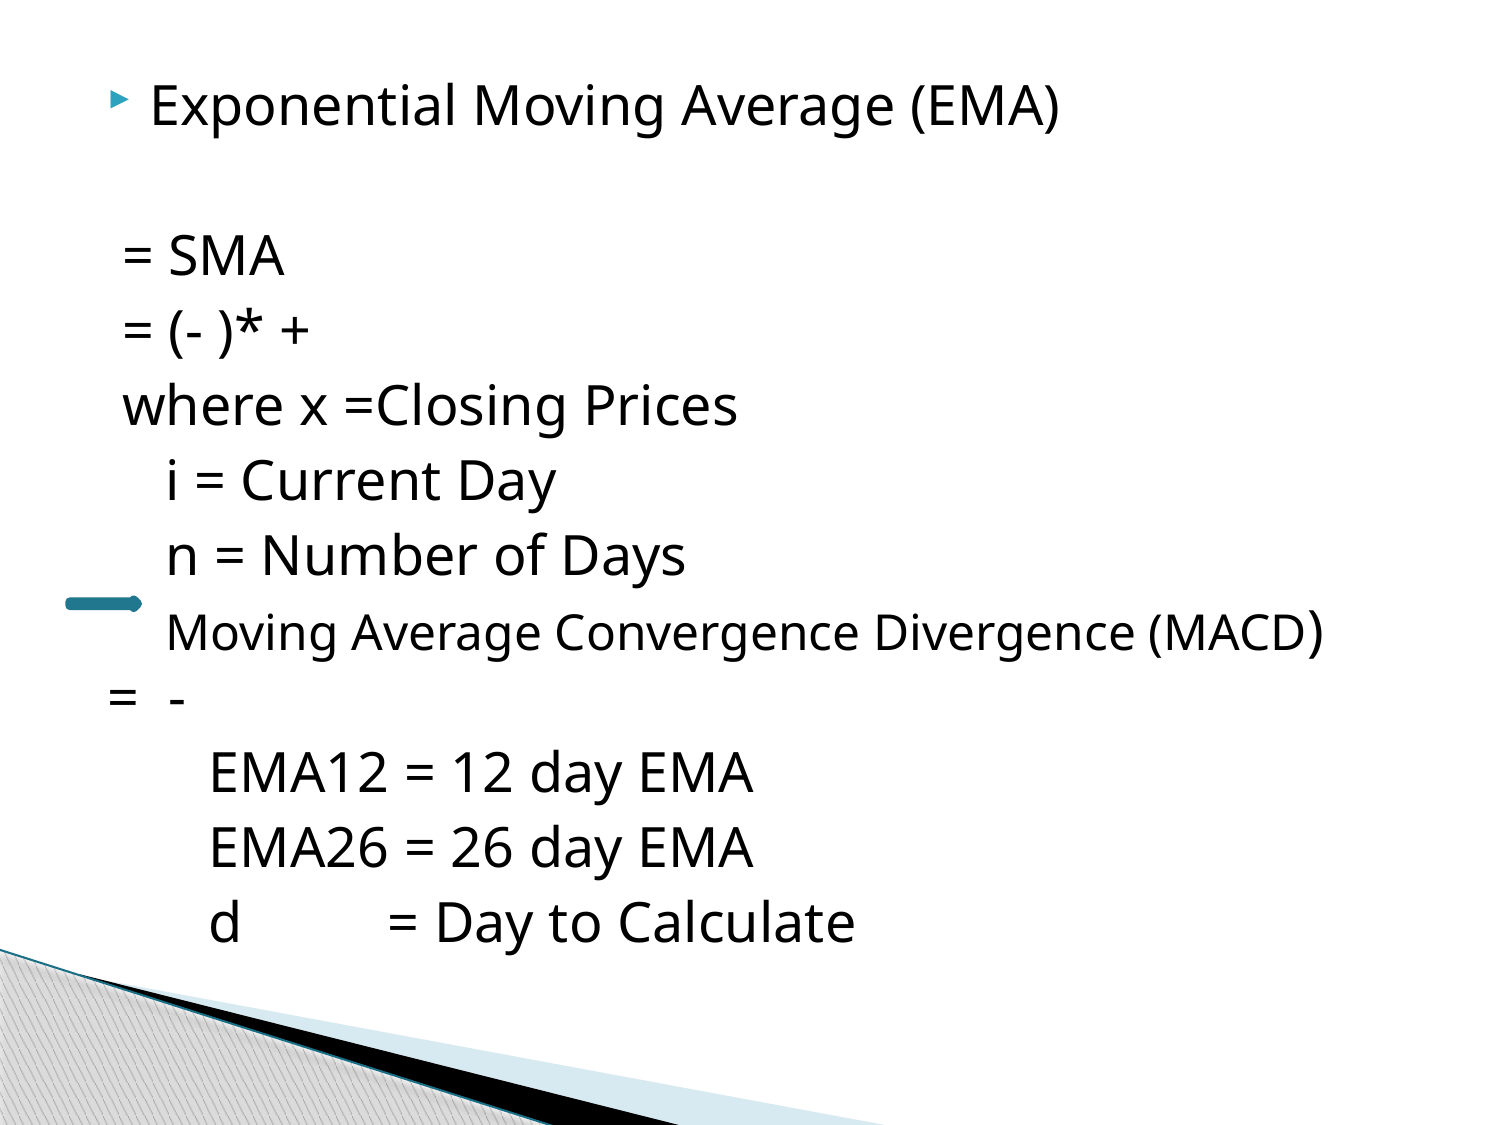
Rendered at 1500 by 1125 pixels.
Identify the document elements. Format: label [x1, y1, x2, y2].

text_box [65, 595, 142, 612]
